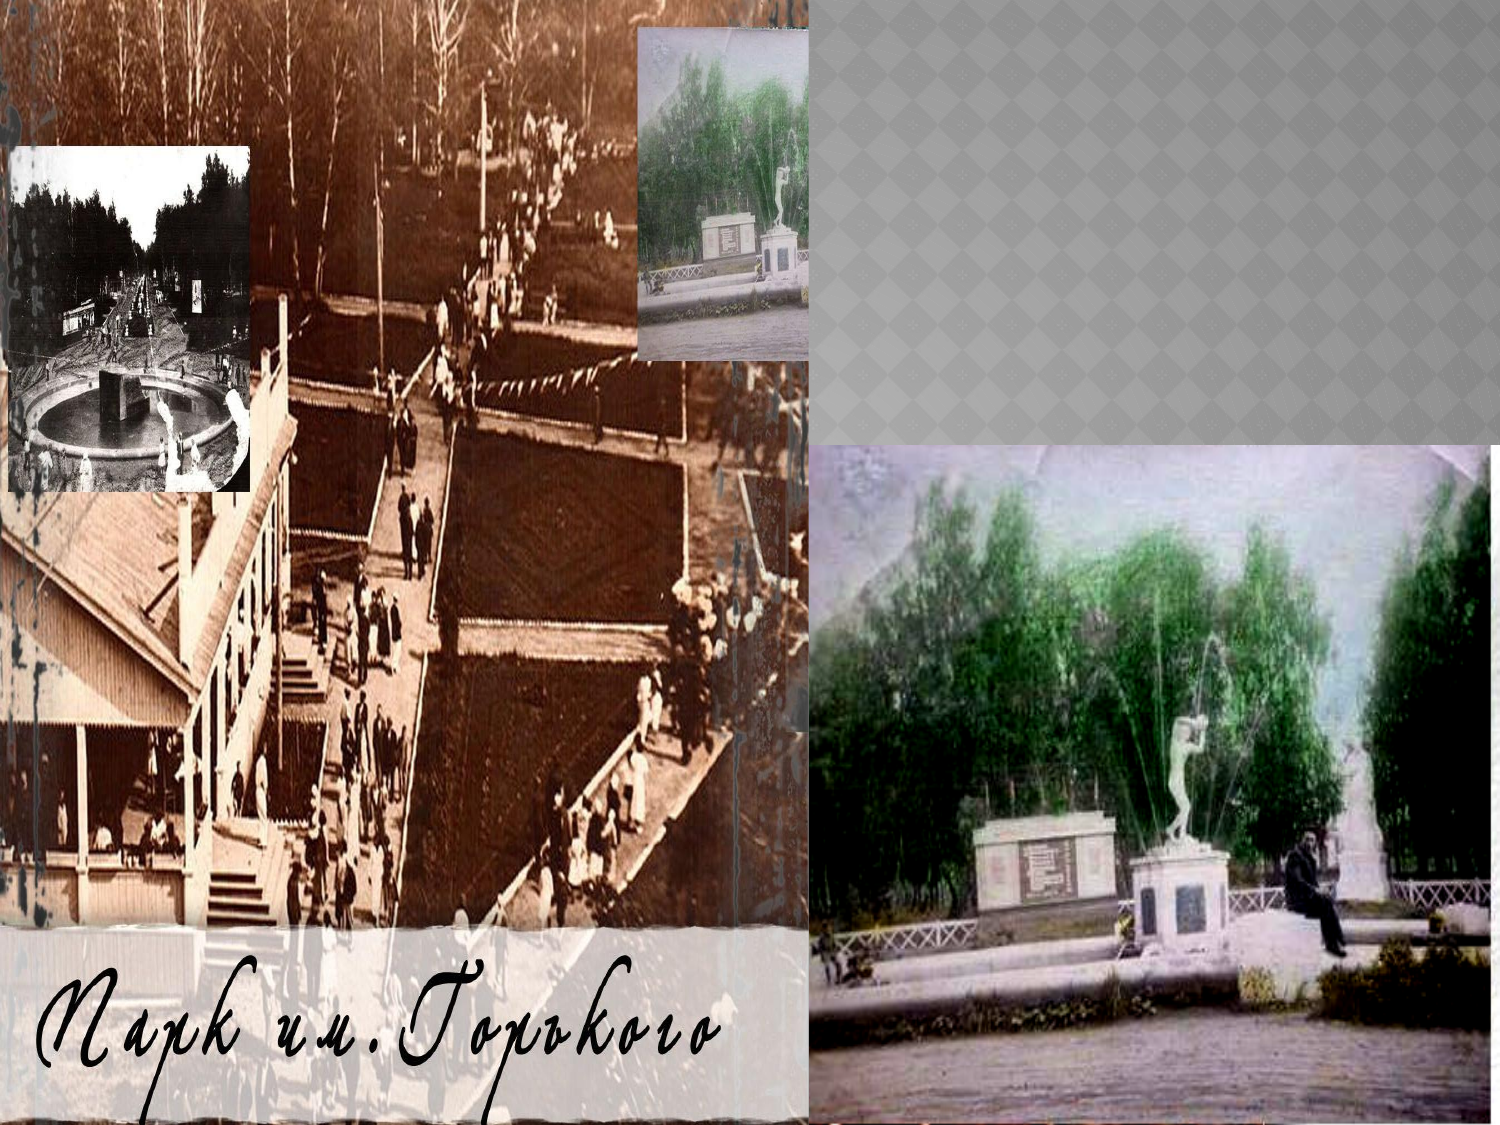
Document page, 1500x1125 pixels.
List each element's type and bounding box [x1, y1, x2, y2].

picture [813, 444, 1500, 1125]
picture [0, 0, 809, 1125]
